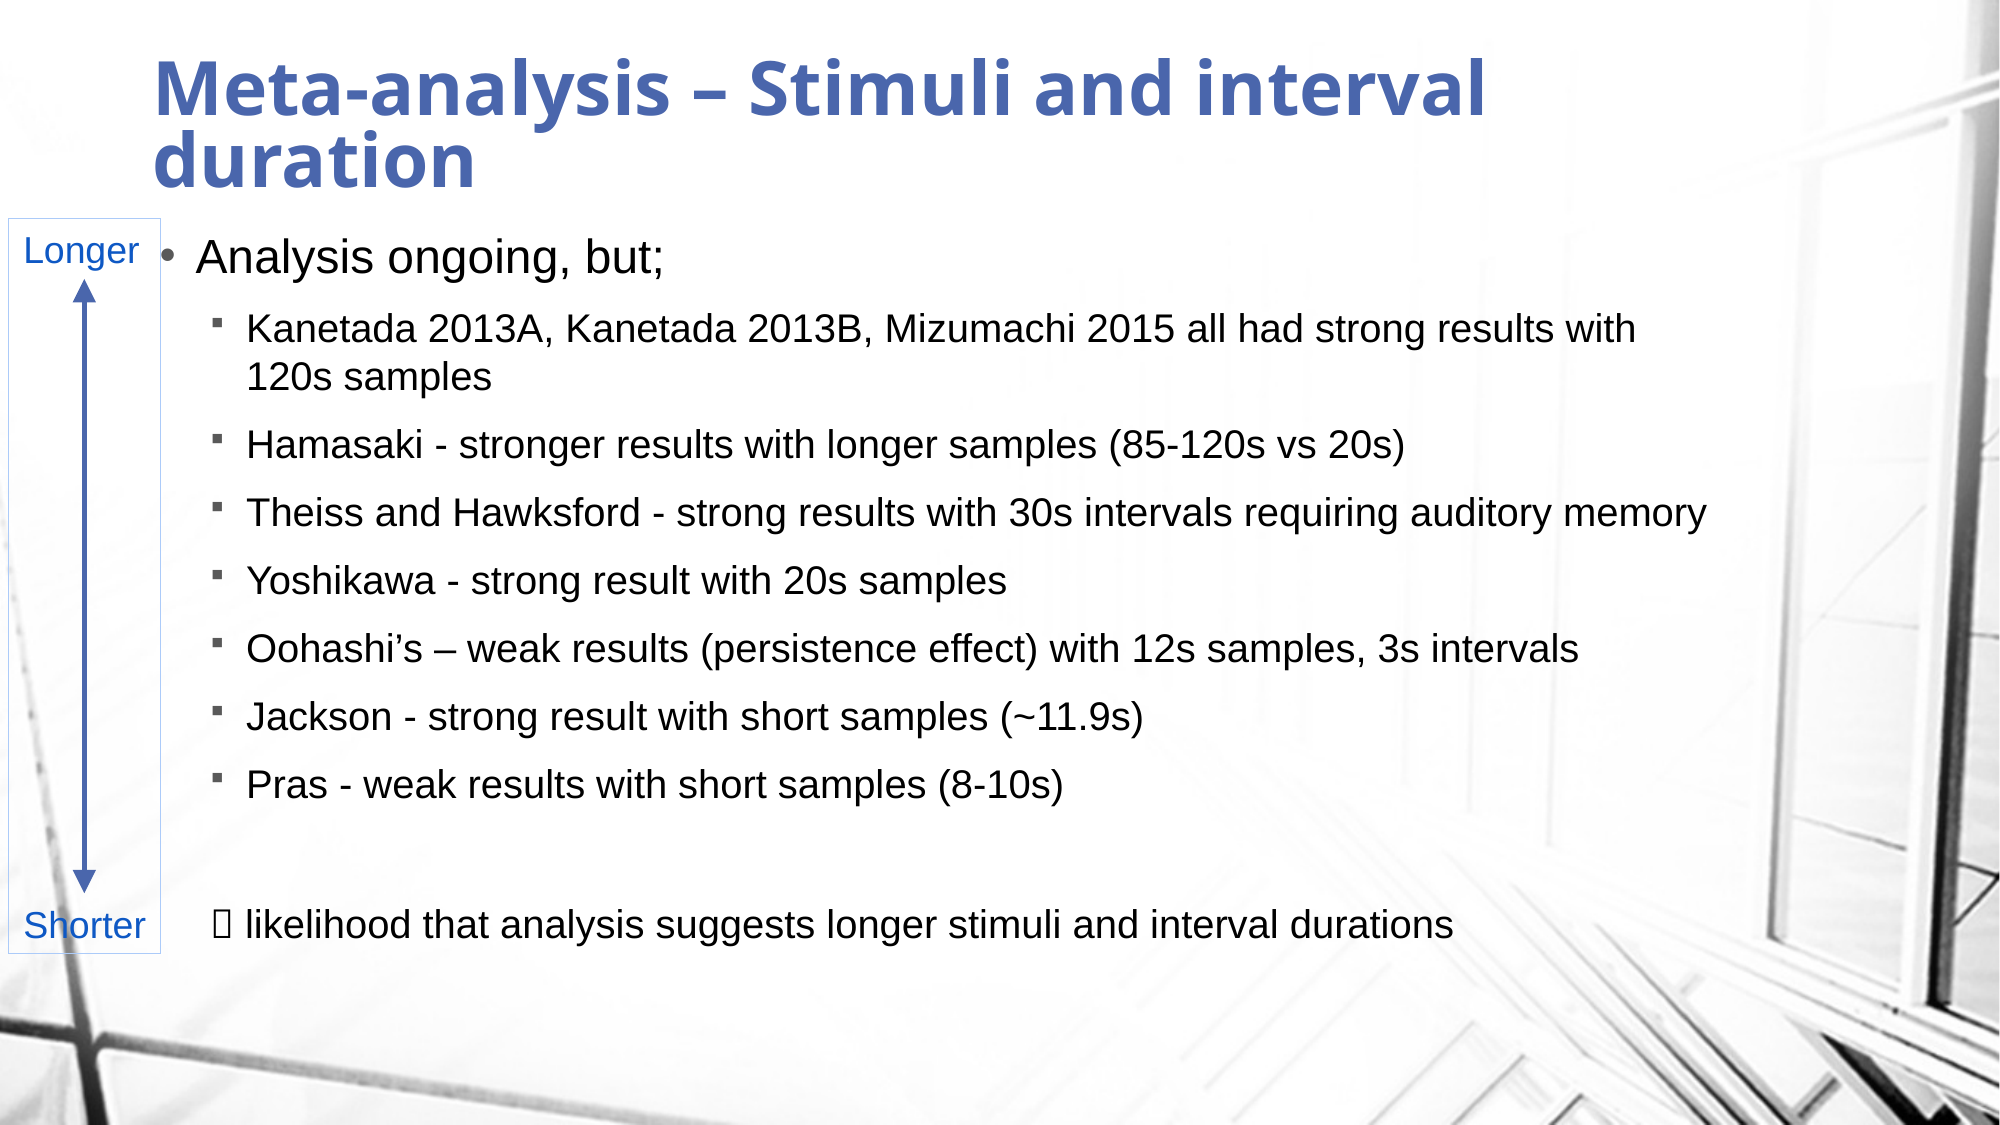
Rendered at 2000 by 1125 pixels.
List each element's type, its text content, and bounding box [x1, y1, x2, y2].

list Analysis ongoing, but; Kanetada 2013A, Kanetada 2013B, Mizumachi 2015 all had strong results with 120s samples Hamasaki - stronger results with longer samples (85-120s vs 20s) Theiss and Hawksford - strong results with 30s intervals requiring auditory memory Yoshikawa - strong result with 20s samples Oohashi’s – weak results (persistence effect) with 12s samples, 3s intervals Jackson - strong result with short samples (~11.9s) Pras - weak results with short samples (8-10s)  likelihood that analysis suggests longer stimuli and interval durations [137, 218, 1744, 1000]
text_box Longer Shorter [8, 218, 161, 954]
picture [0, 0, 2000, 1125]
title Meta-analysis – Stimuli and interval duration [137, 42, 1744, 218]
